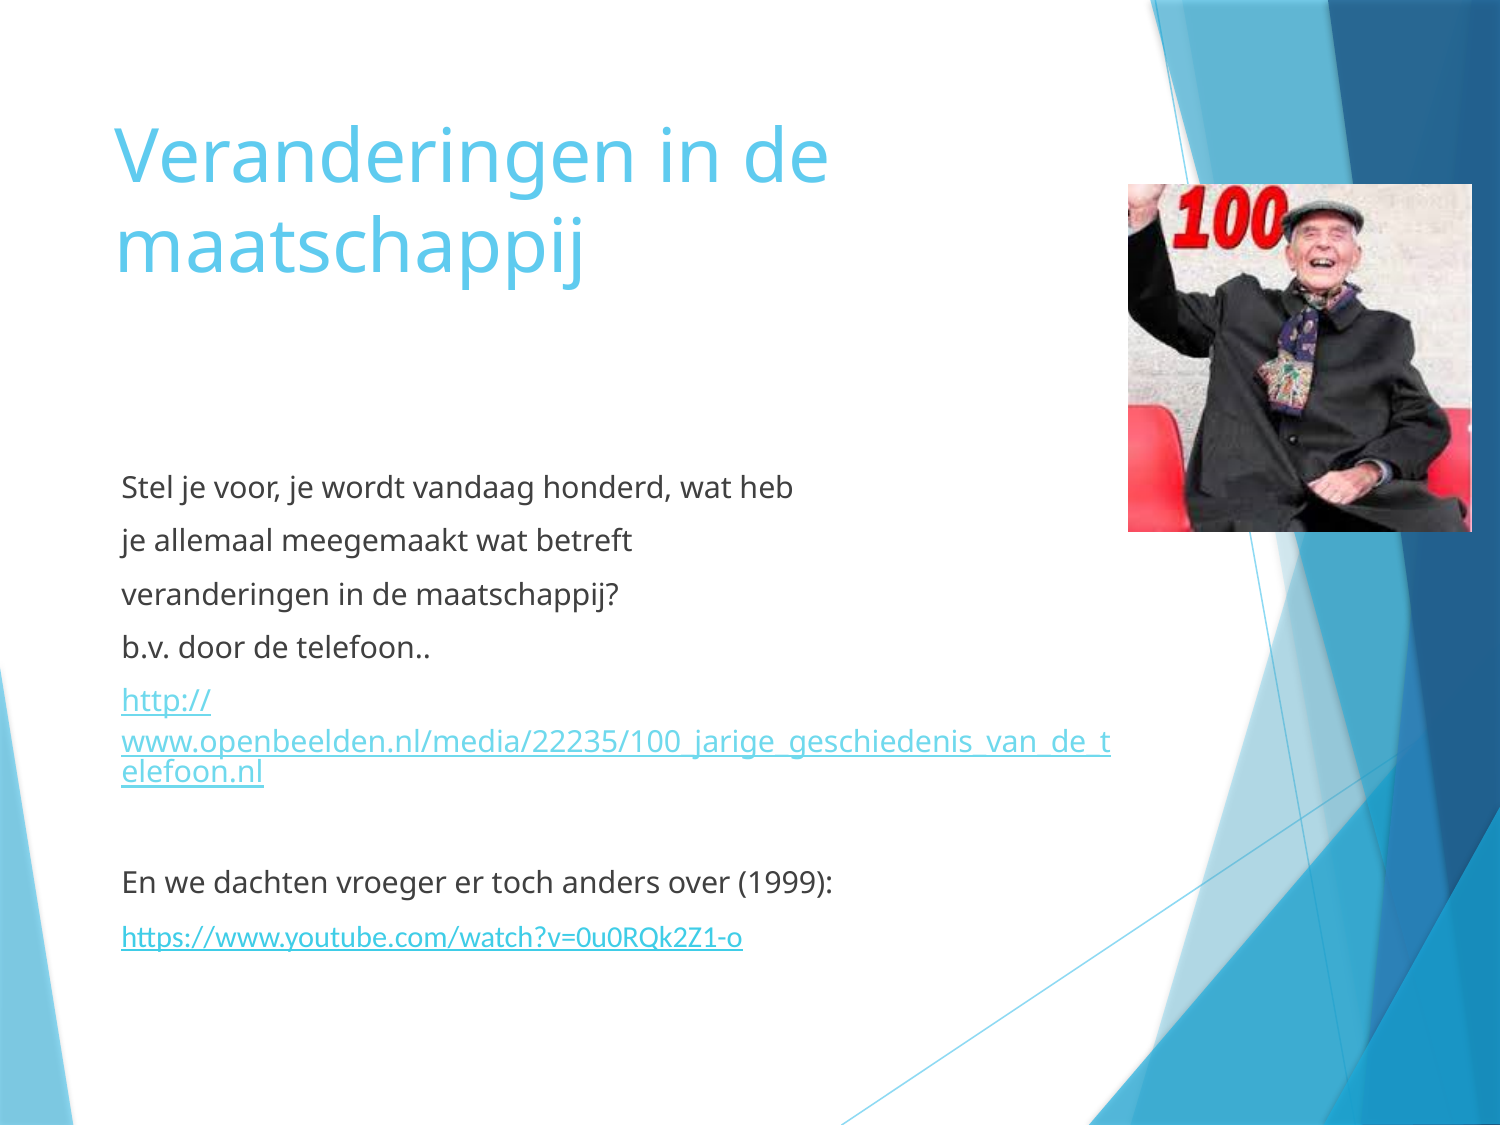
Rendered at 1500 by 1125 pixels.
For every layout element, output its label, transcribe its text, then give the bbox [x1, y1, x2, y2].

title Veranderingen in de maatschappij [99, 99, 1142, 317]
picture [1127, 183, 1473, 532]
list Stel je voor, je wordt vandaag honderd, wat heb je allemaal meegemaakt wat betreft veranderingen in de maatschappij? b.v. door de telefoon.. http://www.openbeelden.nl/media/22235/100_jarige_geschiedenis_van_de_telefoon.nl En we dachten vroeger er toch anders over (1999): https://www.youtube.com/watch?v=0u0RQk2Z1-o [99, 354, 1142, 992]
